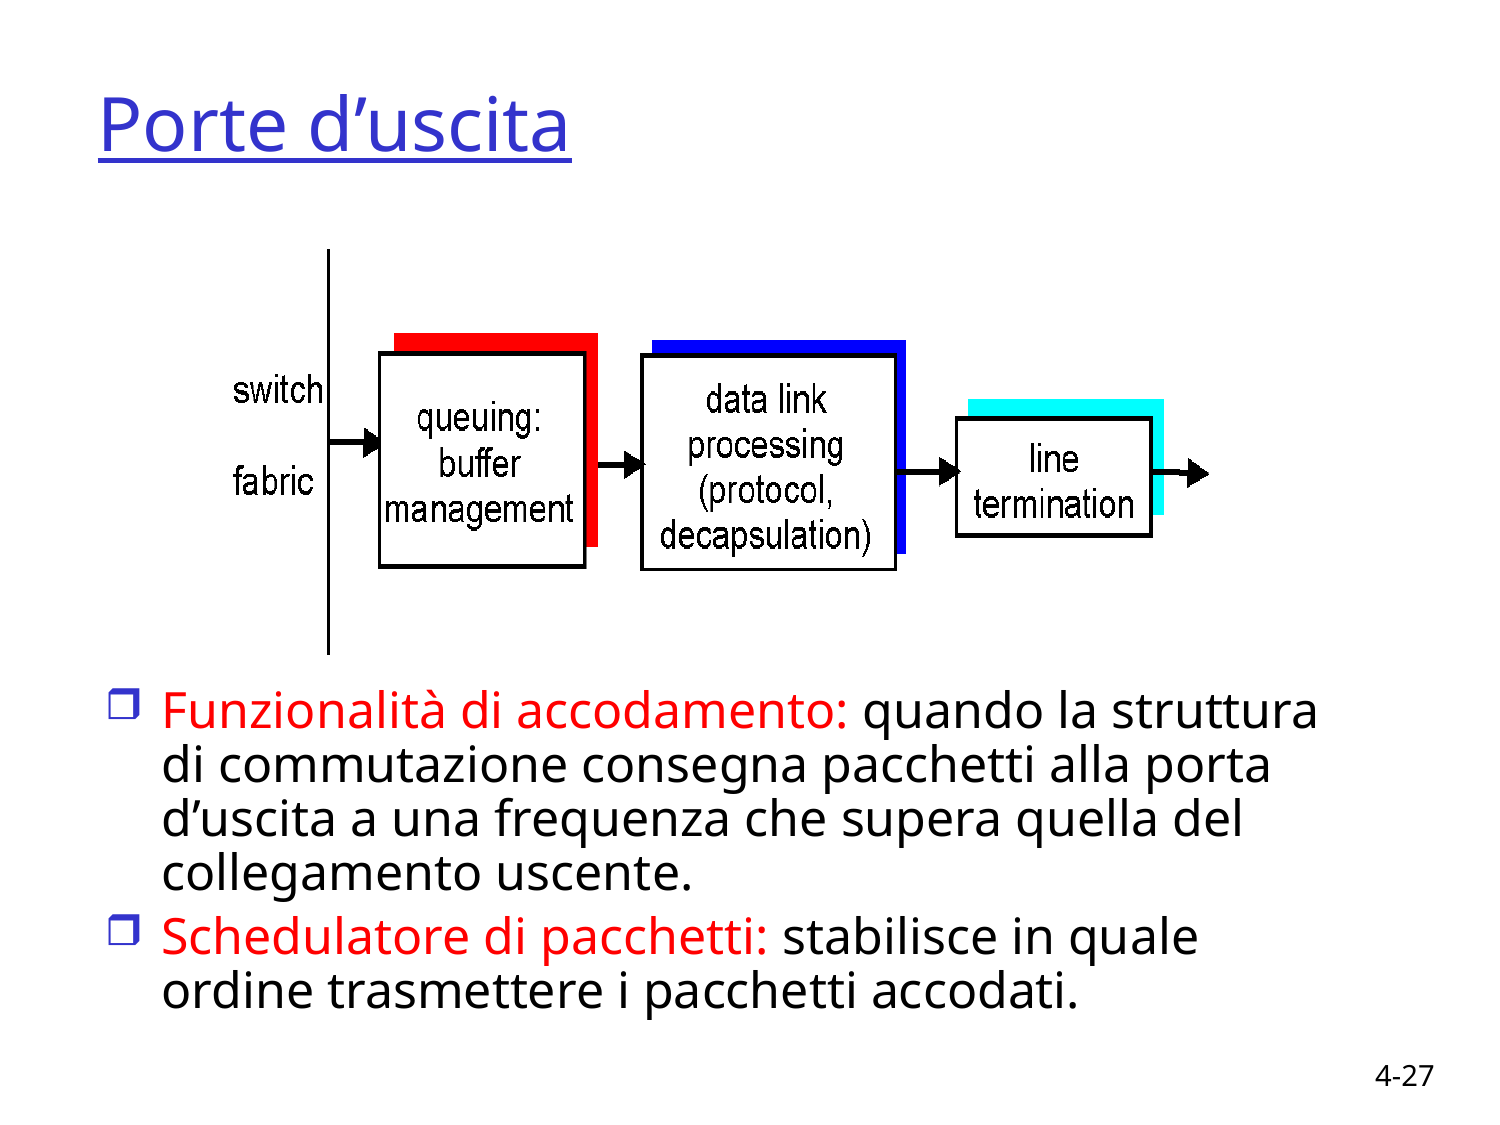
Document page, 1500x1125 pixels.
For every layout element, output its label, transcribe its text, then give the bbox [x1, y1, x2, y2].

title Porte d’uscita [82, 65, 1358, 179]
slide_number 4-27 [1338, 1049, 1451, 1125]
picture [233, 248, 1209, 655]
list Funzionalità di accodamento: quando la struttura di commutazione consegna pacchetti alla porta d’uscita a una frequenza che supera quella del collegamento uscente. Schedulatore di pacchetti: stabilisce in quale ordine trasmettere i pacchetti accodati. [89, 677, 1366, 829]
